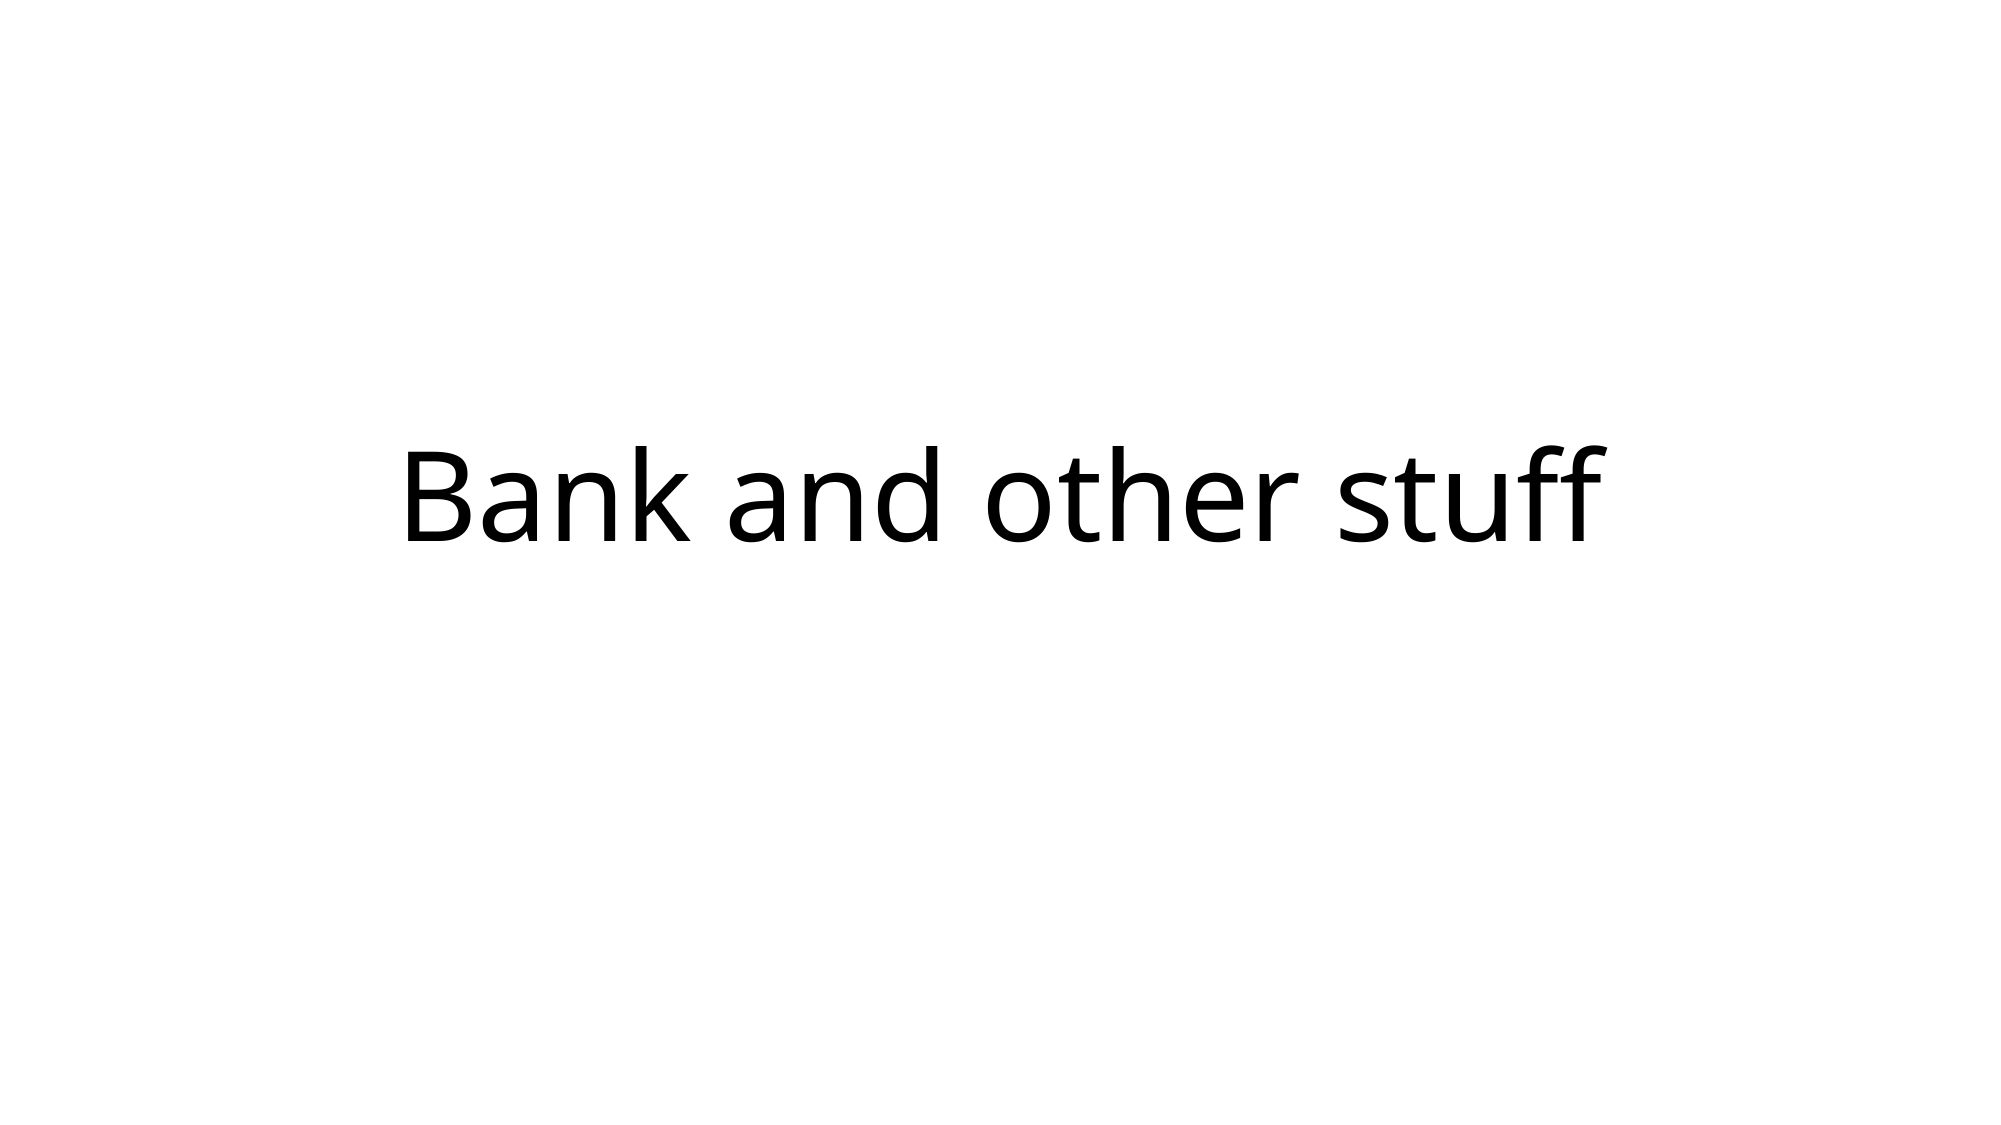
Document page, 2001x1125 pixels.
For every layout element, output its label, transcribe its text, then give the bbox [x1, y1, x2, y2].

title Bank and other stuff [249, 184, 1750, 576]
